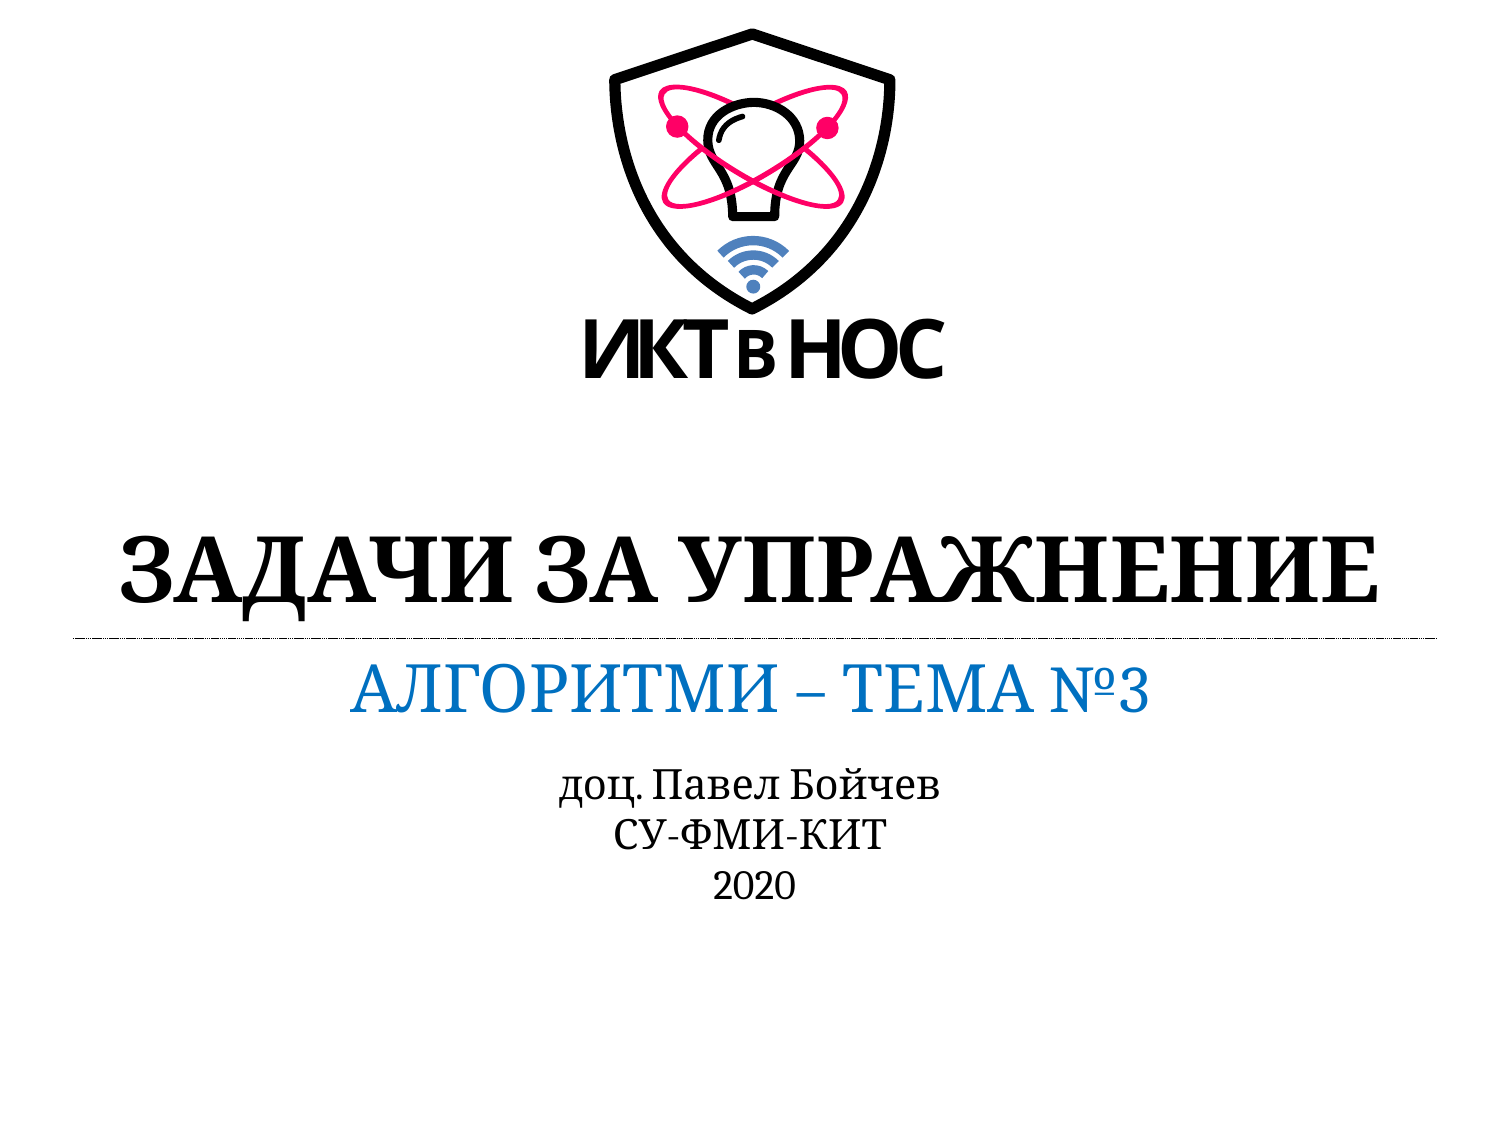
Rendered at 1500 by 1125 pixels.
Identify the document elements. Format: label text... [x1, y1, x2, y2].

title Задачи за упражнение [0, 384, 1500, 632]
subtitle Алгоритми – тема №3 [0, 635, 1500, 754]
